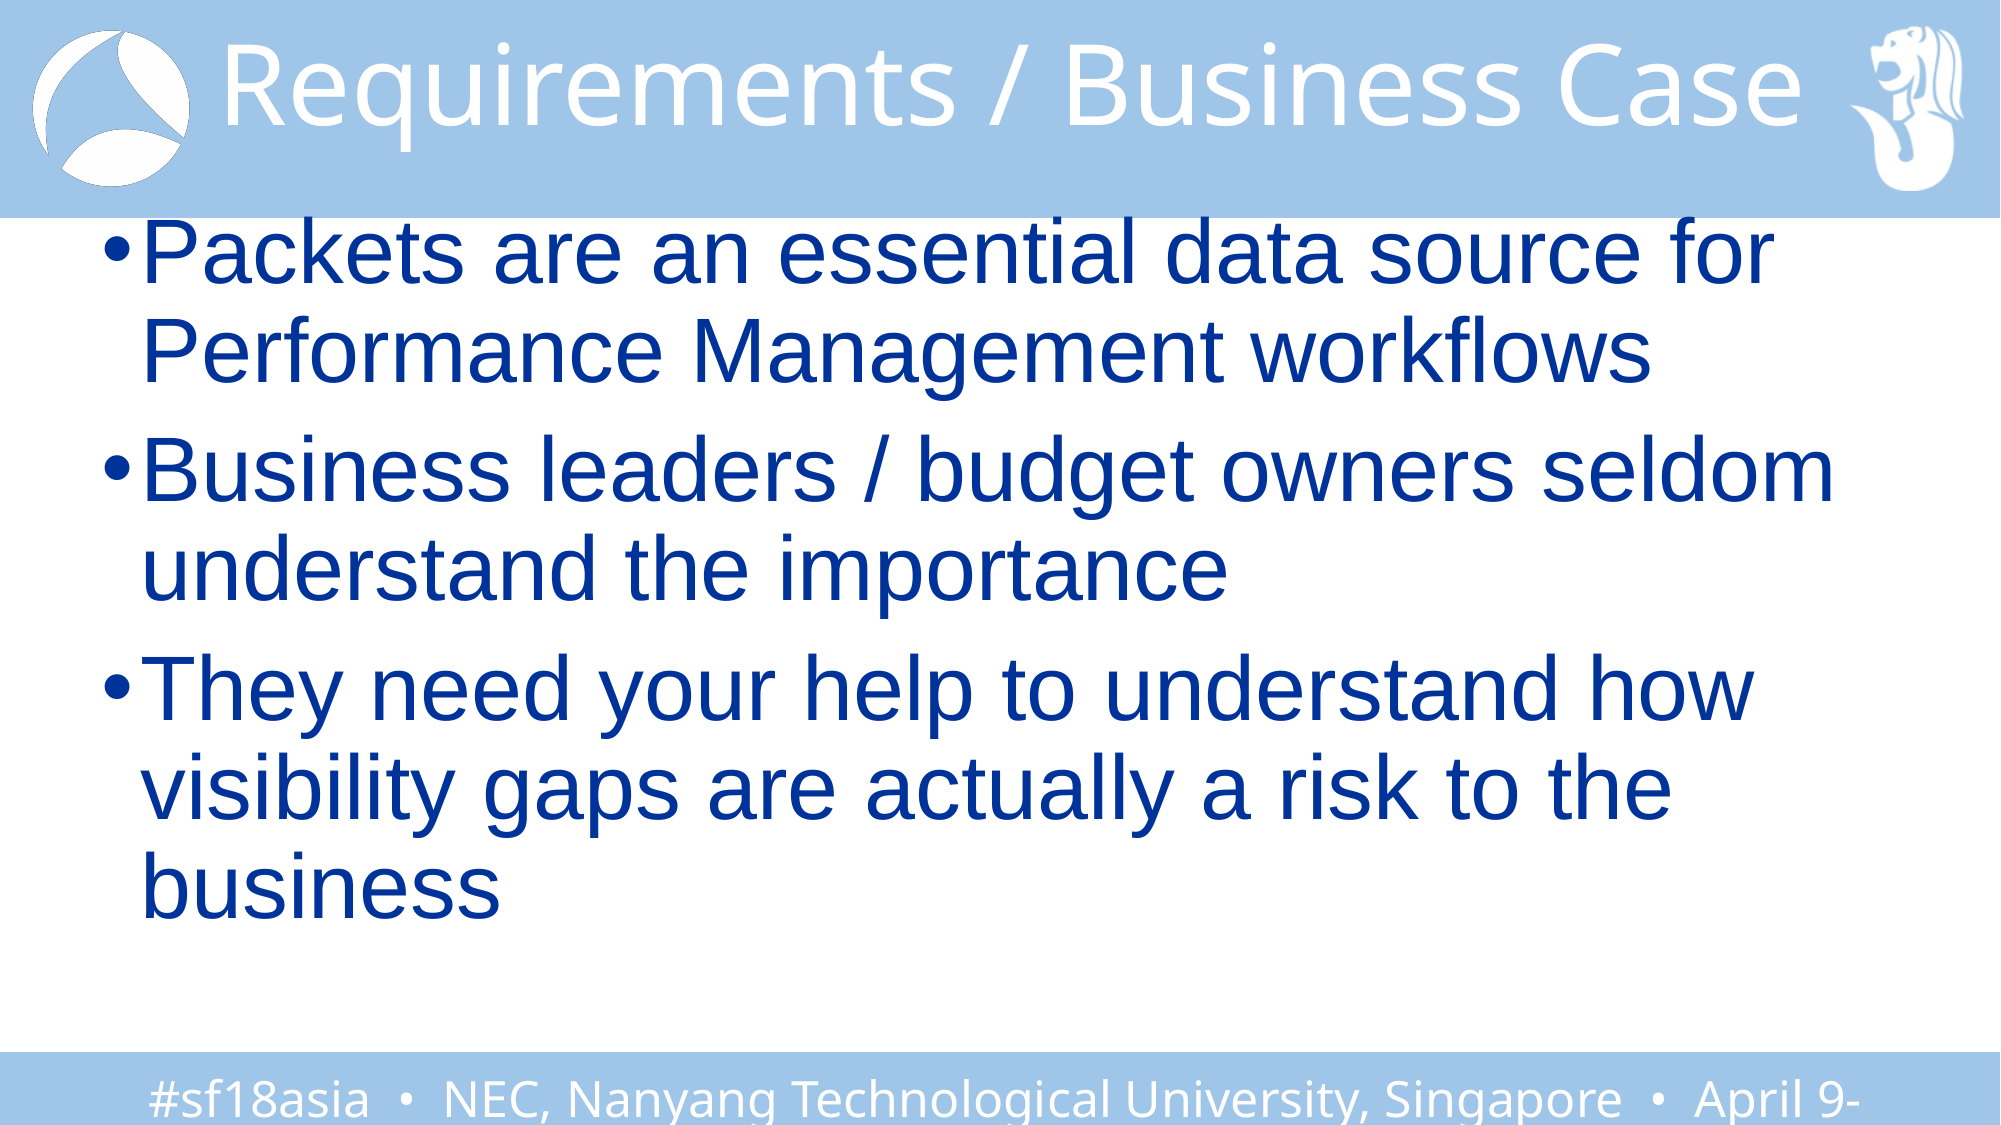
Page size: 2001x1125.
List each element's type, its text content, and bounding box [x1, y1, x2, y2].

list Packets are an essential data source for Performance Management workflows Business leaders / budget owners seldom understand the importance They need your help to understand how visibility gaps are actually a risk to the business [86, 188, 1914, 1051]
title Requirements / Business Case [31, 24, 1994, 155]
picture [1849, 155, 1964, 191]
picture [32, 155, 190, 187]
